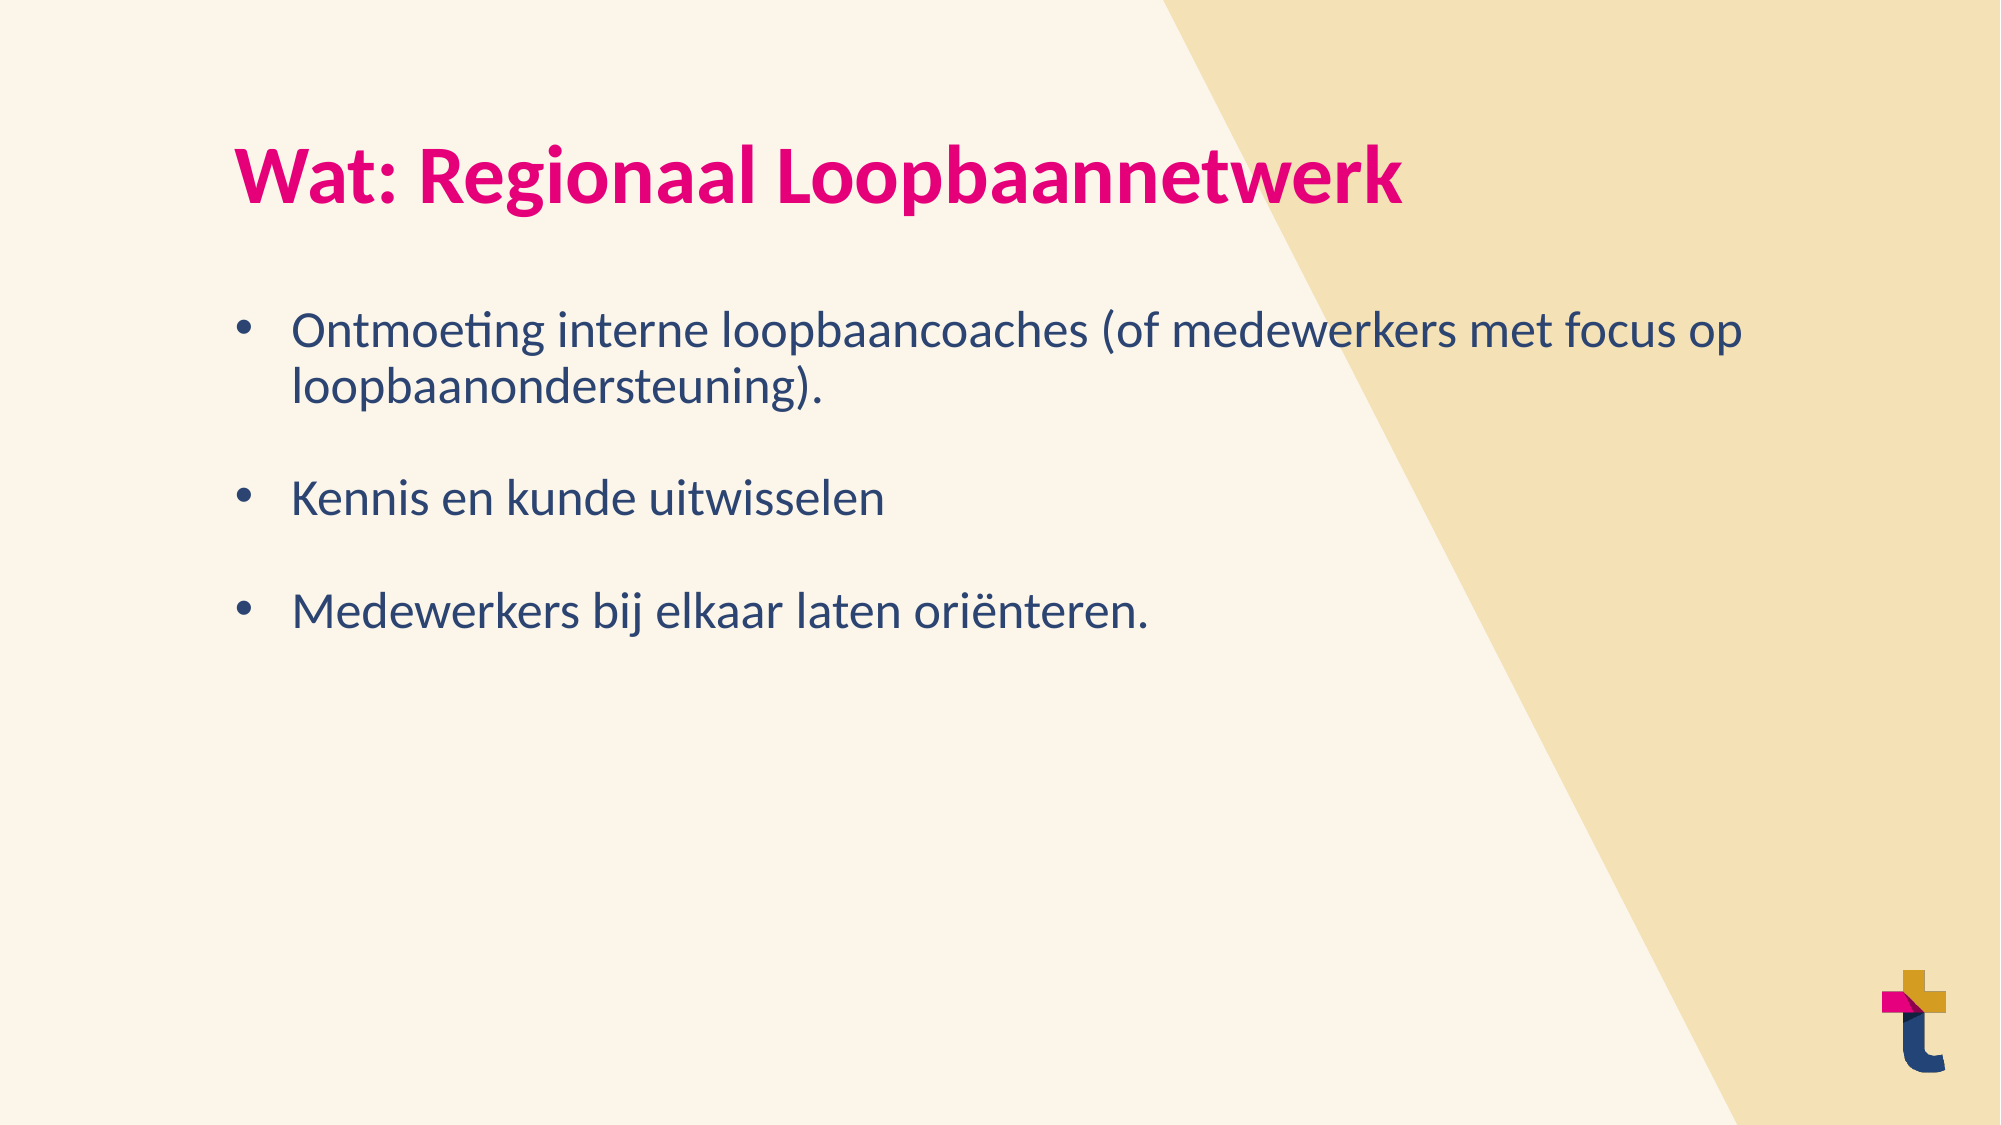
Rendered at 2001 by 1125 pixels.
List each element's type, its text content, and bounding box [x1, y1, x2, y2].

title Wat: Regionaal Loopbaannetwerk [235, 147, 1786, 301]
picture [1863, 945, 1969, 1094]
list Ontmoeting interne loopbaancoaches (of medewerkers met focus op loopbaanondersteuning). Kennis en kunde uitwisselen Medewerkers bij elkaar laten oriënteren. [235, 301, 1786, 1047]
